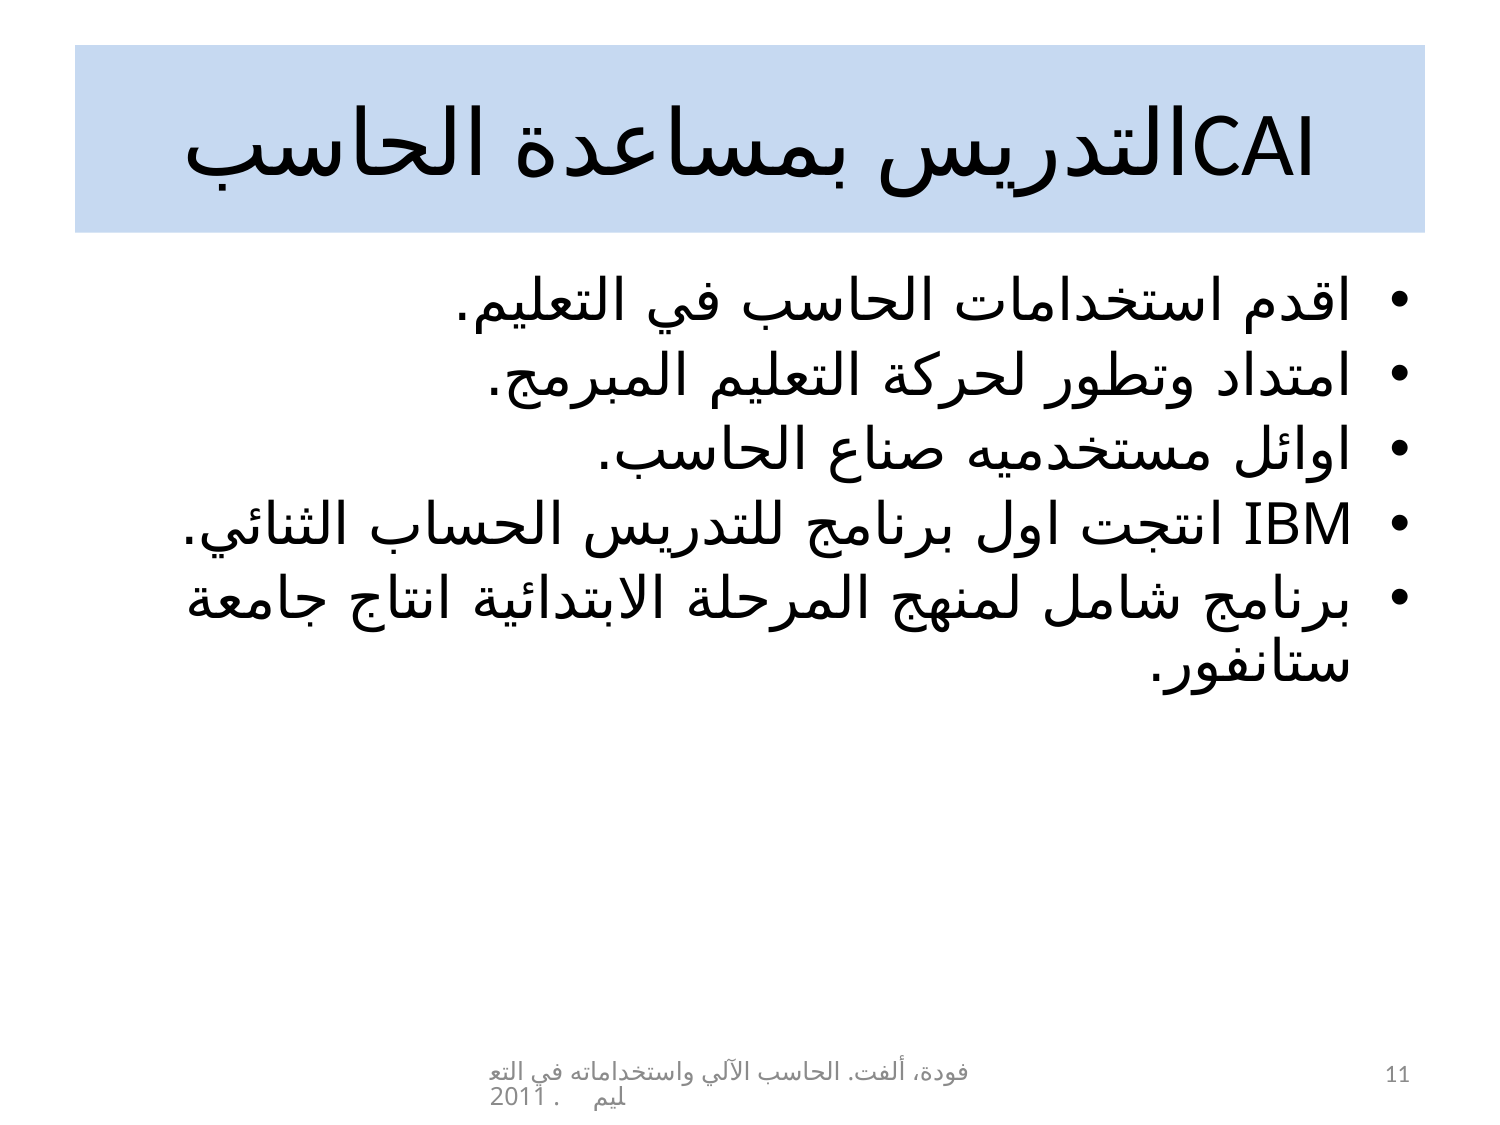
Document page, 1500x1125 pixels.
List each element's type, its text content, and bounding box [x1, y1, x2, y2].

list اقدم استخدامات الحاسب في التعليم. امتداد وتطور لحركة التعليم المبرمج. اوائل مستخدميه صناع الحاسب. IBM انتجت اول برنامج للتدريس الحساب الثنائي. برنامج شامل لمنهج المرحلة الابتدائية انتاج جامعة ستانفور. [75, 262, 1425, 1005]
footer فودة، ألفت. الحاسب الآلي واستخداماته في التعليم. 2011 [474, 1042, 988, 1103]
title التدريس بمساعدة الحاسبCAI [75, 45, 1425, 233]
slide_number 11 [1074, 1042, 1425, 1103]
